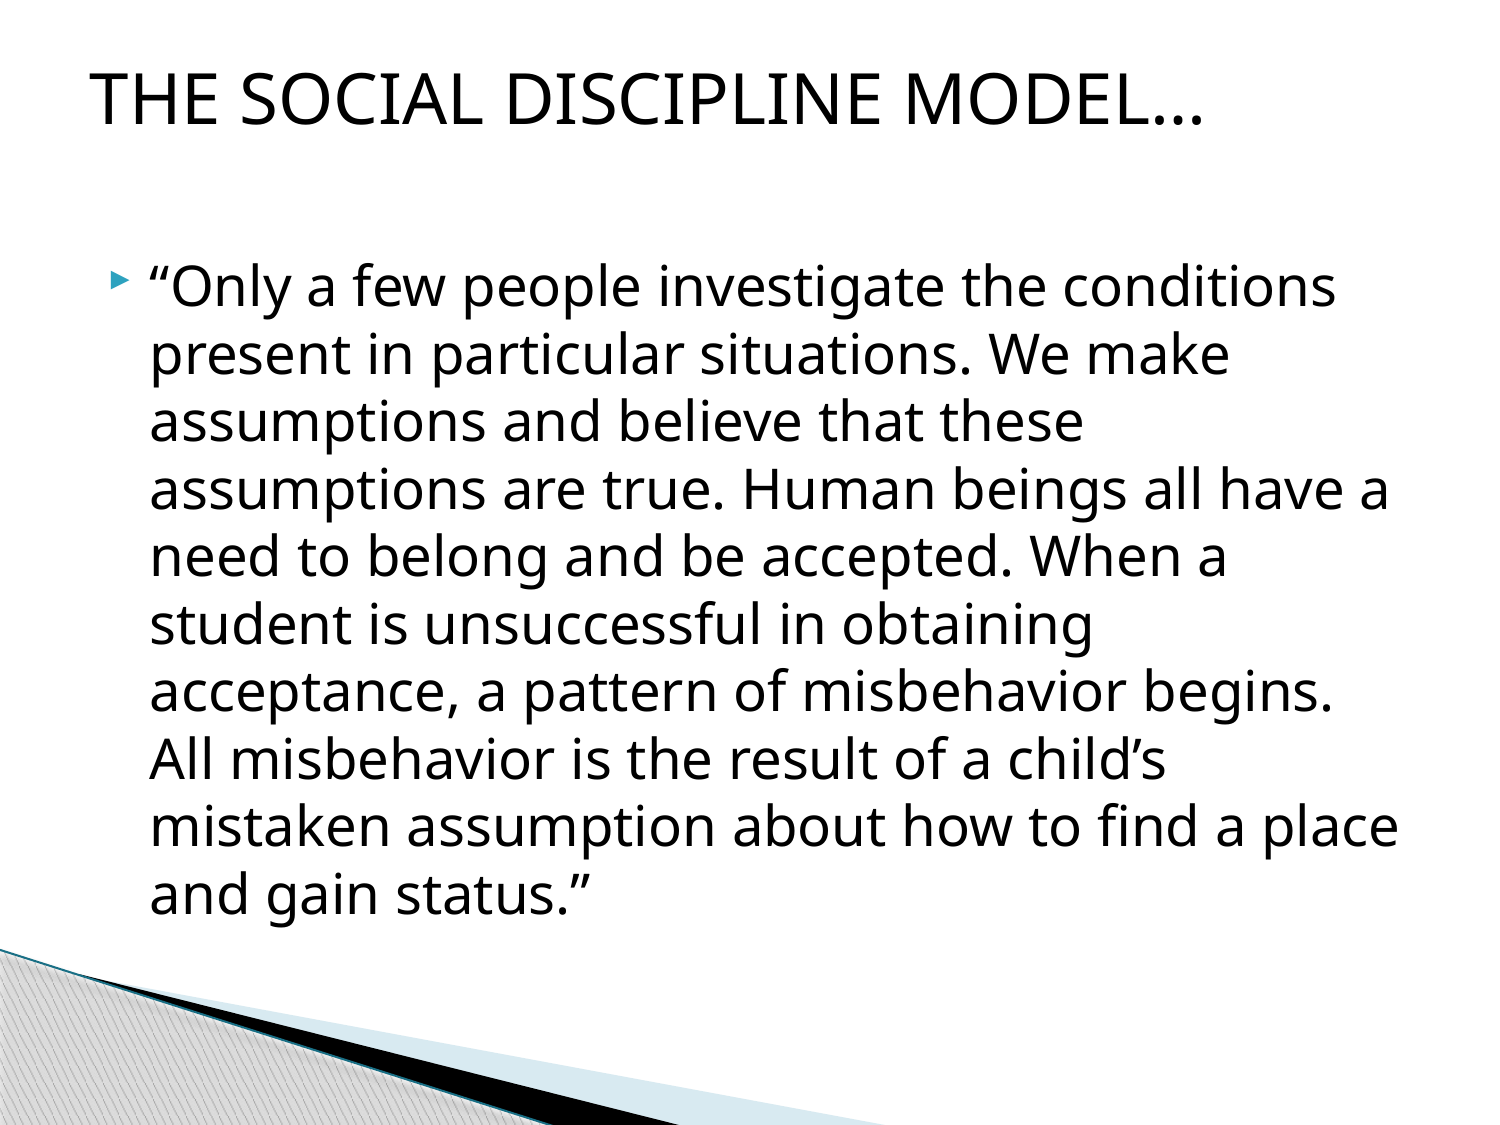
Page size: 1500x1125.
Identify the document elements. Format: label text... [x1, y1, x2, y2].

title THE SOCIAL DISCIPLINE MODEL… [75, 45, 1425, 233]
list “Only a few people investigate the conditions present in particular situations. We make assumptions and believe that these assumptions are true. Human beings all have a need to belong and be accepted. When a student is unsuccessful in obtaining acceptance, a pattern of misbehavior begins. All misbehavior is the result of a child’s mistaken assumption about how to find a place and gain status.” [75, 243, 1425, 986]
